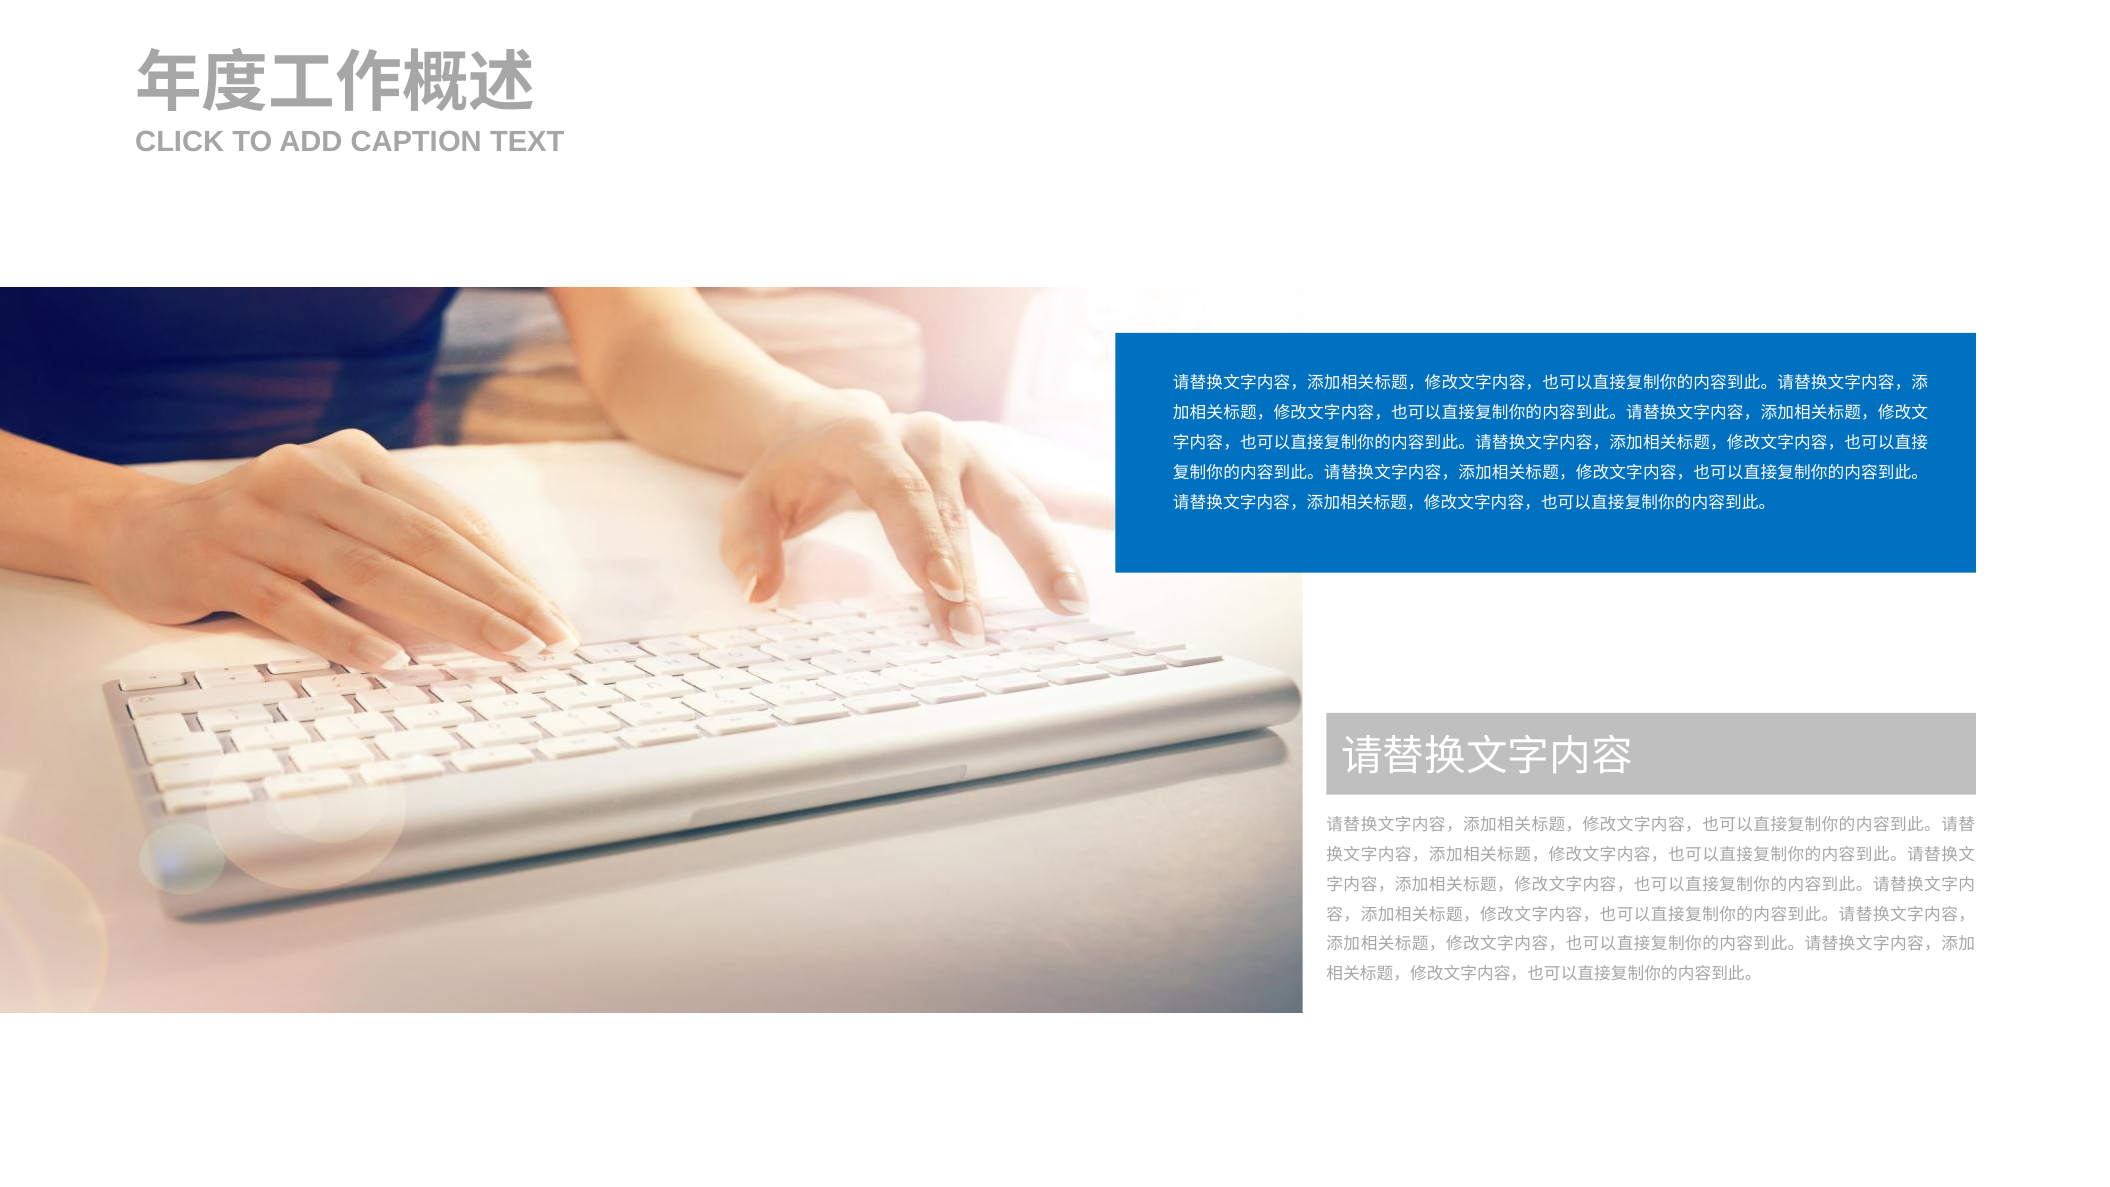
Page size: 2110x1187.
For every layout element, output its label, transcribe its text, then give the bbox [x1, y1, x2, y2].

text_box 请替换文字内容 [1325, 712, 1977, 796]
text_box [0, 286, 1304, 1014]
text_box [1114, 332, 1977, 574]
text_box CLICK TO ADD CAPTION TEXT [135, 122, 596, 158]
text_box 年度工作概述 [135, 38, 596, 119]
text_box 请替换文字内容，添加相关标题，修改文字内容，也可以直接复制你的内容到此。请替换文字内容，添加相关标题，修改文字内容，也可以直接复制你的内容到此。请替换文字内容，添加相关标题，修改文字内容，也可以直接复制你的内容到此。请替换文字内容，添加相关标题，修改文字内容，也可以直接复制你的内容到此。请替换文字内容，添加相关标题，修改文字内容，也可以直接复制你的内容到此。请替换文字内容，添加相关标题，修改文字内容，也可以直接复制你的内容到此。 [1326, 803, 1976, 984]
text_box 请替换文字内容，添加相关标题，修改文字内容，也可以直接复制你的内容到此。请替换文字内容，添加相关标题，修改文字内容，也可以直接复制你的内容到此。请替换文字内容，添加相关标题，修改文字内容，也可以直接复制你的内容到此。请替换文字内容，添加相关标题，修改文字内容，也可以直接复制你的内容到此。请替换文字内容，添加相关标题，修改文字内容，也可以直接复制你的内容到此。请替换文字内容，添加相关标题，修改文字内容，也可以直接复制你的内容到此。 [1172, 361, 1929, 512]
